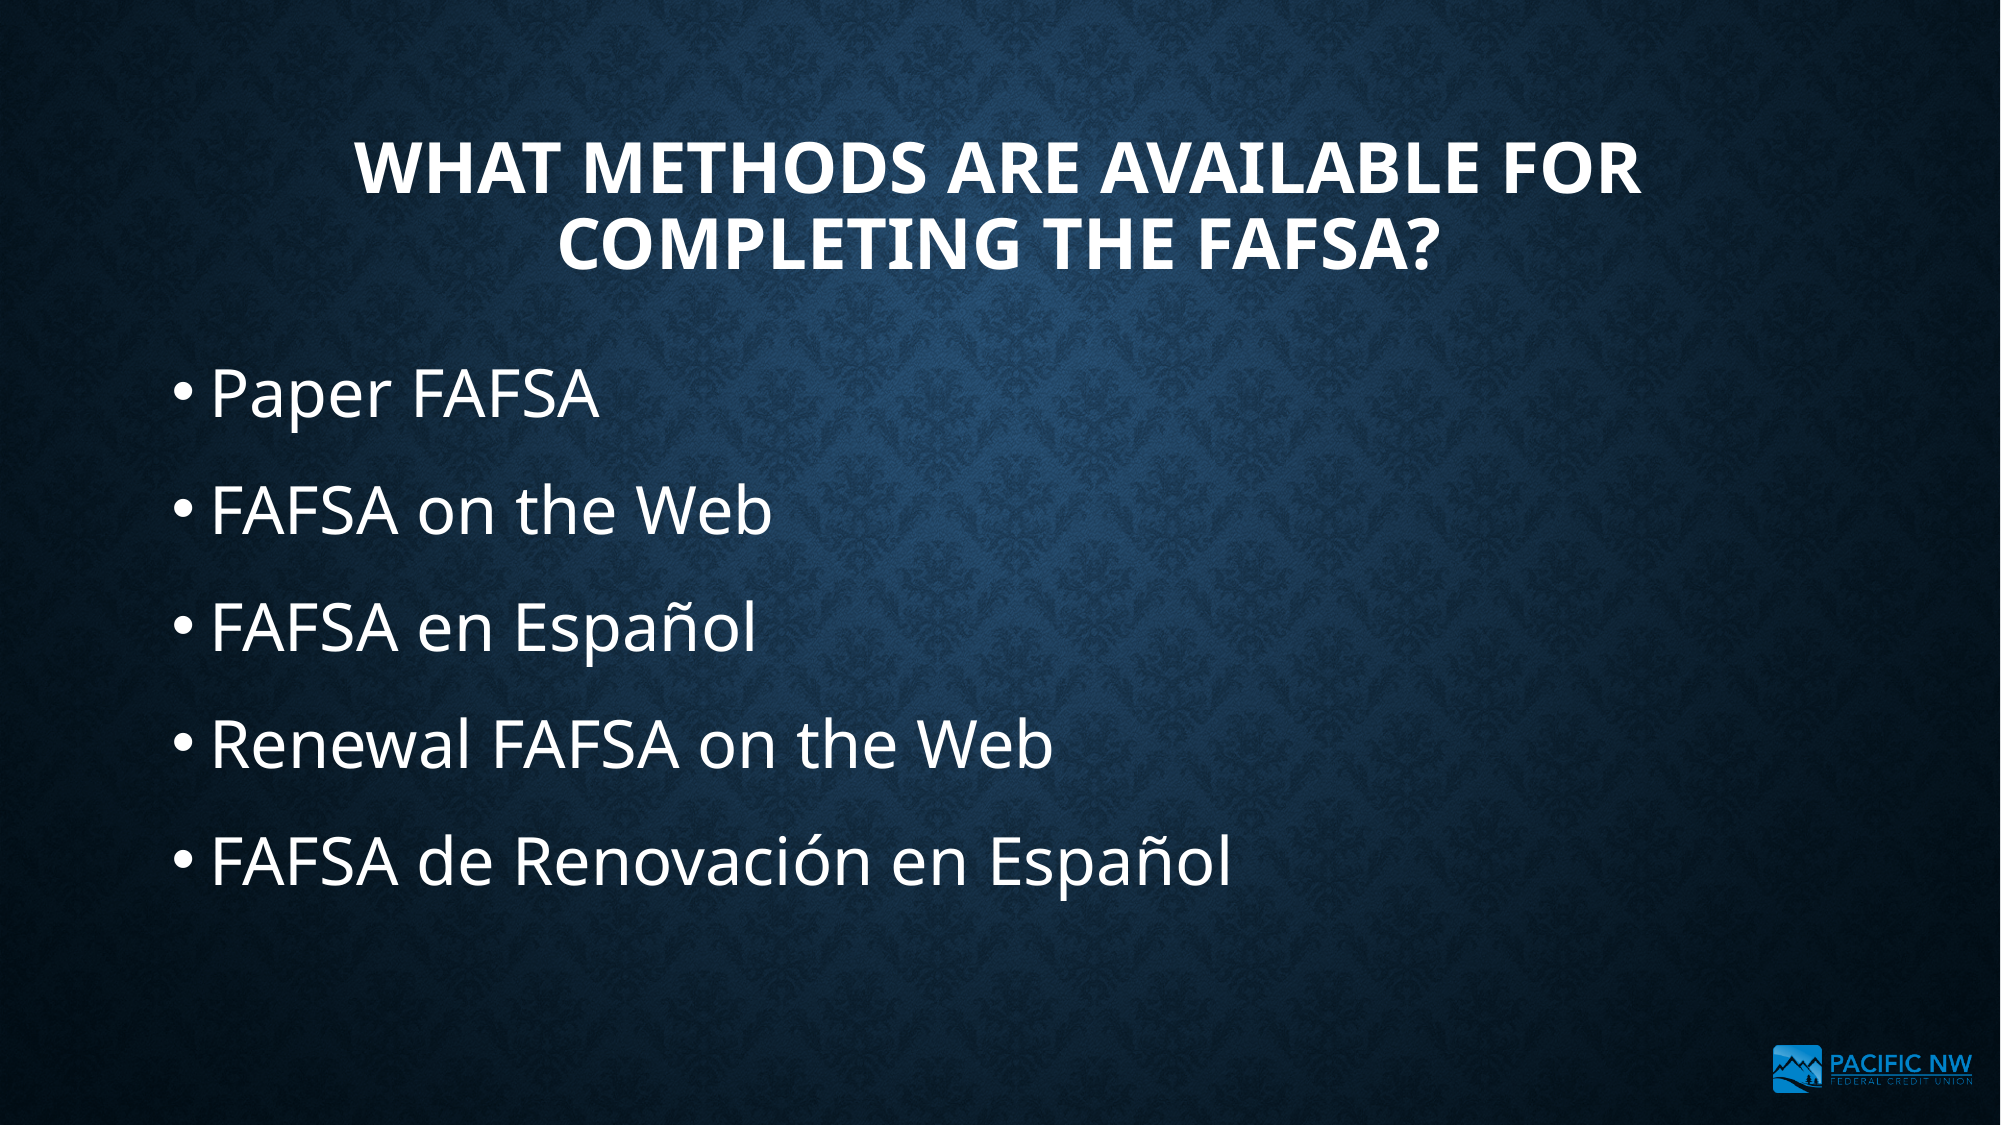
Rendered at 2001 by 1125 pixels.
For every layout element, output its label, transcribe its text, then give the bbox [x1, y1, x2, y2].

picture [1775, 1066, 1785, 1072]
list Paper FAFSA FAFSA on the Web FAFSA en Español Renewal FAFSA on the Web FAFSA de Renovación en Español [156, 327, 1863, 1014]
picture [1779, 1045, 1973, 1094]
title What Methods are available for completing the FAFSA? [149, 99, 1849, 318]
picture [1773, 1045, 1817, 1068]
